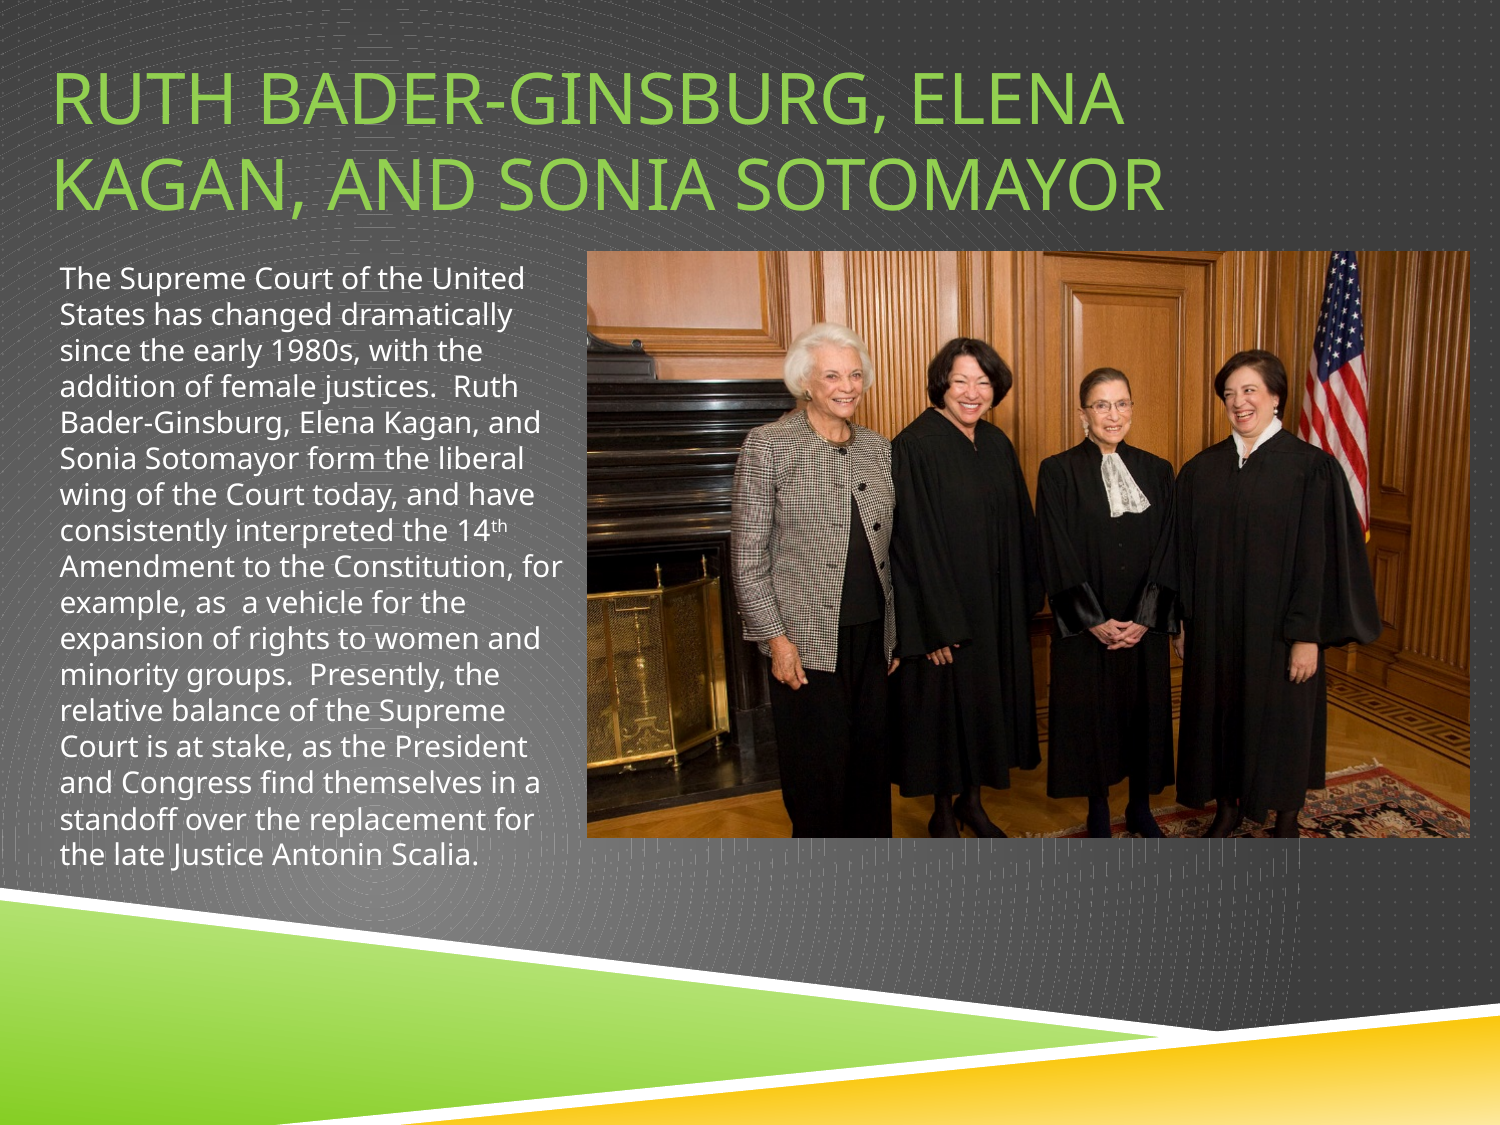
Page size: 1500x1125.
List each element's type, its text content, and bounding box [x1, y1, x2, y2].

title Ruth bader-Ginsburg, Elena Kagan, and Sonia Sotomayor [50, 45, 1388, 233]
list The Supreme Court of the United States has changed dramatically since the early 1980s, with the addition of female justices. Ruth Bader-Ginsburg, Elena Kagan, and Sonia Sotomayor form the liberal wing of the Court today, and have consistently interpreted the 14th Amendment to the Constitution, for example, as a vehicle for the expansion of rights to women and minority groups. Presently, the relative balance of the Supreme Court is at stake, as the President and Congress find themselves in a standoff over the replacement for the late Justice Antonin Scalia. [50, 251, 575, 888]
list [587, 251, 1471, 839]
